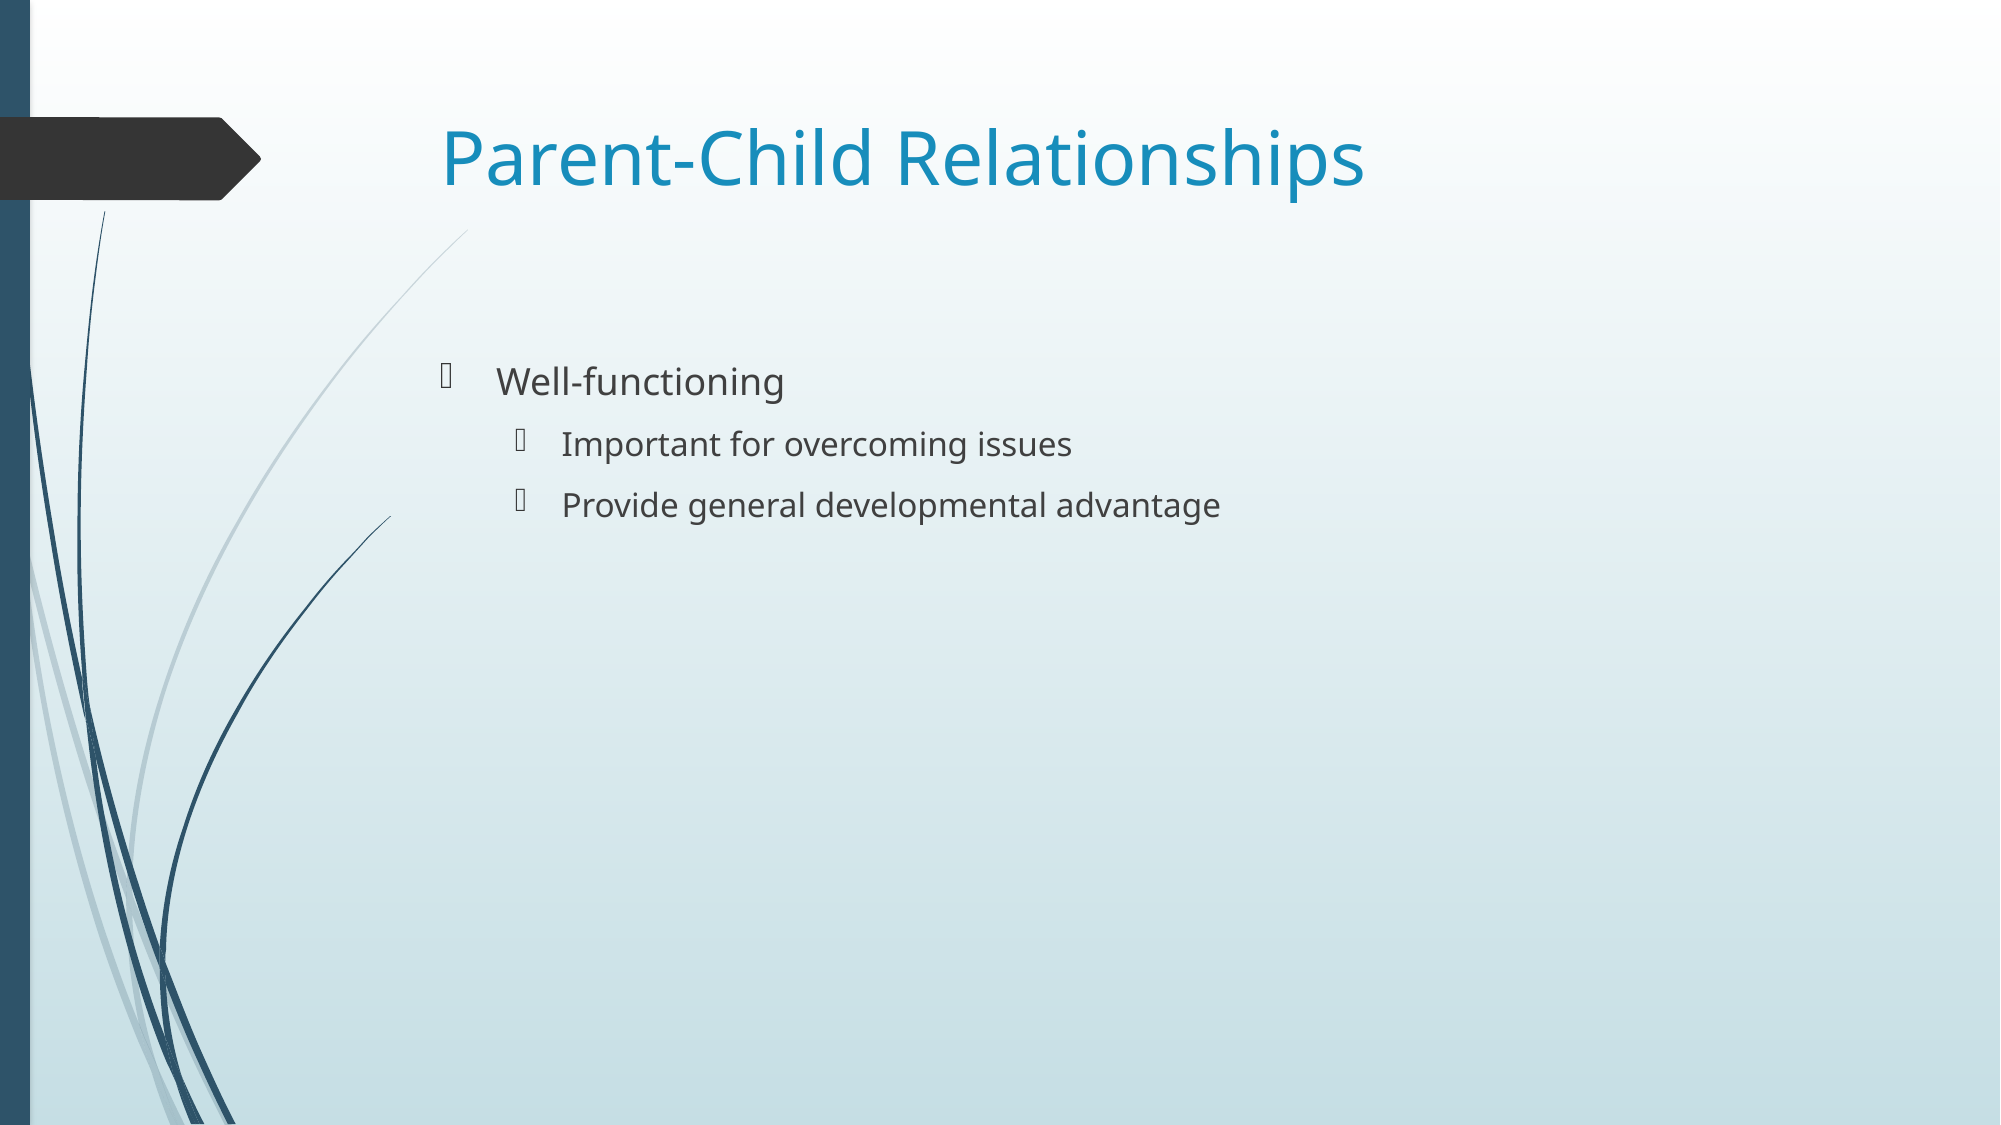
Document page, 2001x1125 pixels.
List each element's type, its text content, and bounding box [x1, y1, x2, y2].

title Parent-Child Relationships [425, 102, 1888, 313]
list Well-functioning Important for overcoming issues Provide general developmental advantage [424, 350, 1888, 970]
